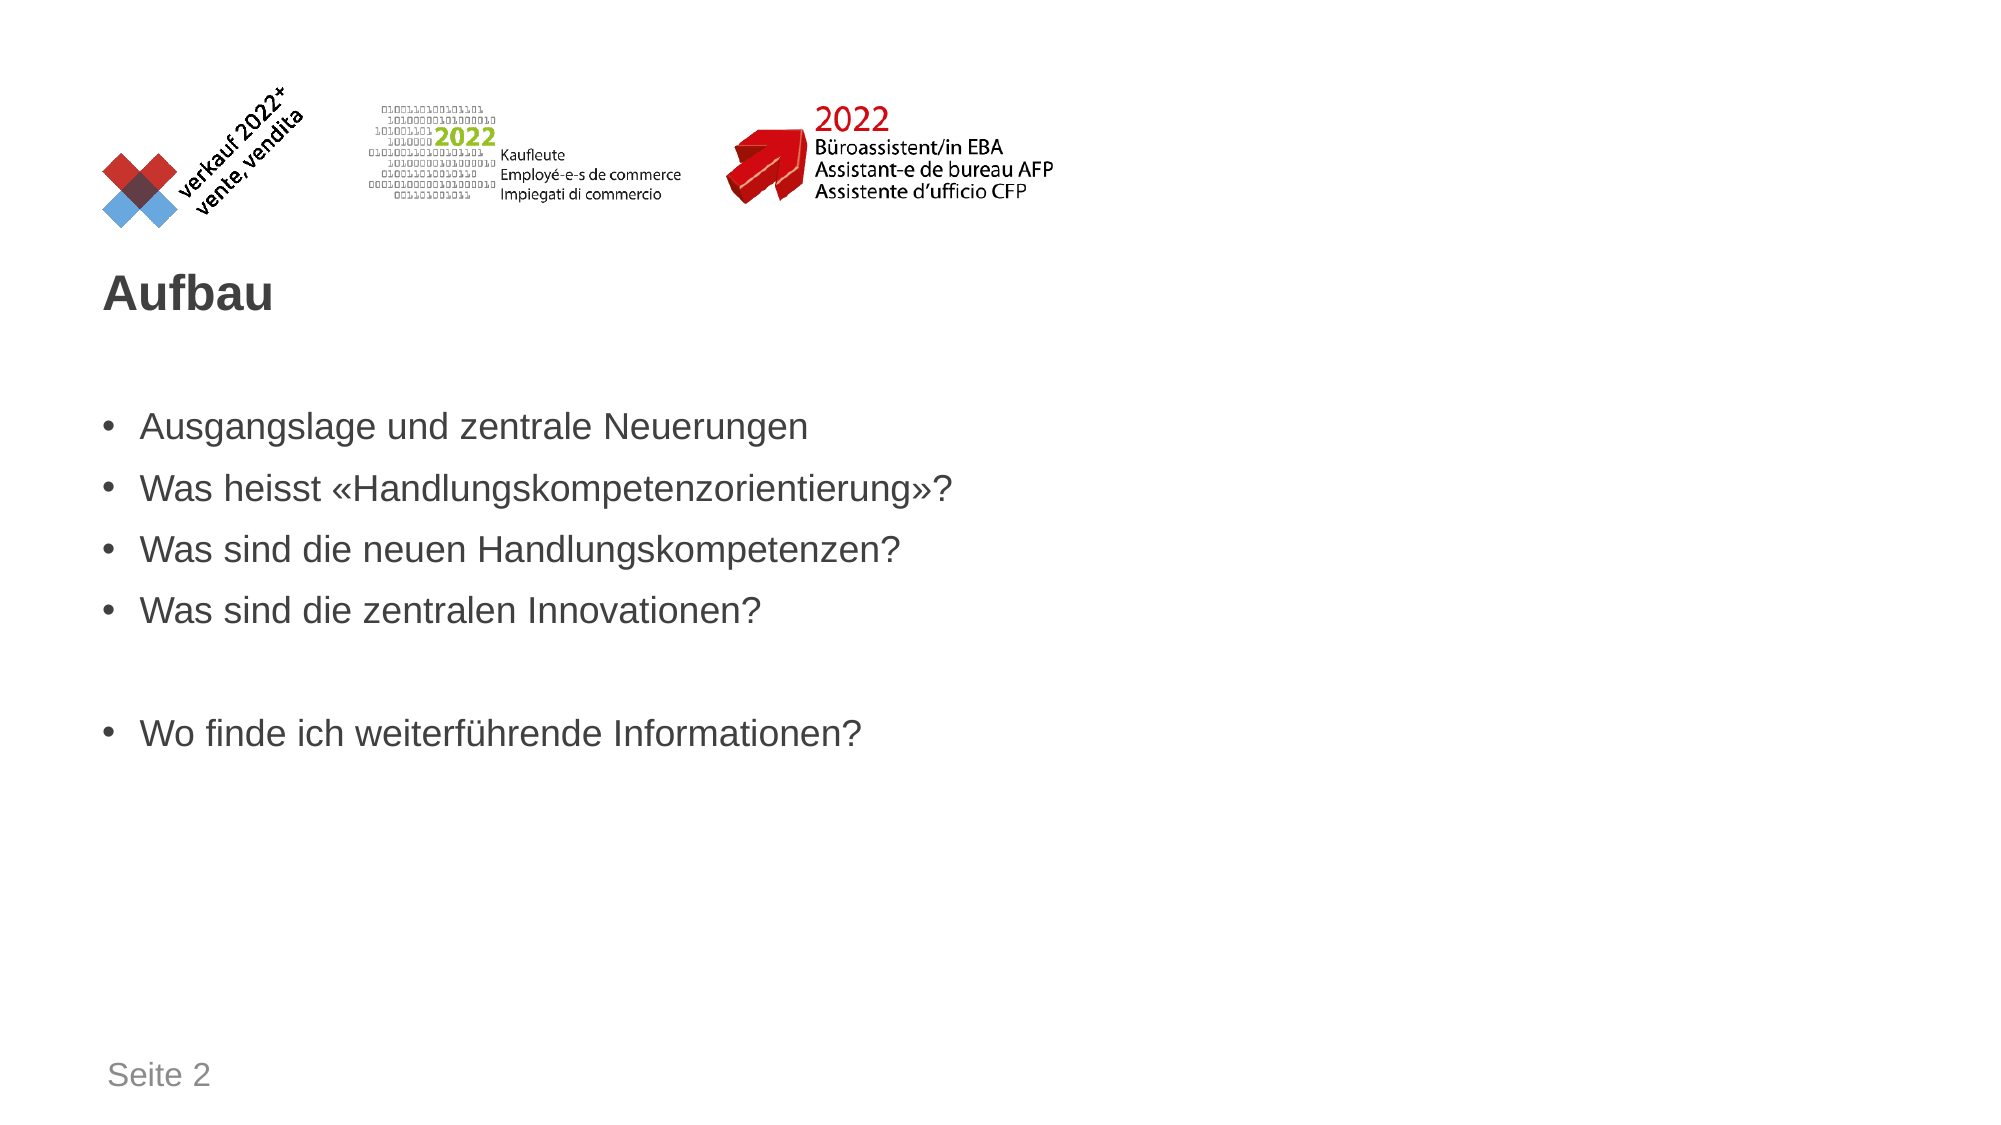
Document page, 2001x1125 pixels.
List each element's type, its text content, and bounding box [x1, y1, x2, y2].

title Aufbau [102, 267, 1940, 407]
picture [369, 106, 681, 204]
picture [726, 106, 1053, 204]
picture [102, 87, 303, 228]
list Ausgangslage und zentrale Neuerungen Was heisst «Handlungskompetenzorientierung»? Was sind die neuen Handlungskompetenzen? Was sind die zentralen Innovationen? Wo finde ich weiterführende Informationen? [102, 407, 1940, 1037]
slide_number Seite 2 [92, 1042, 346, 1103]
